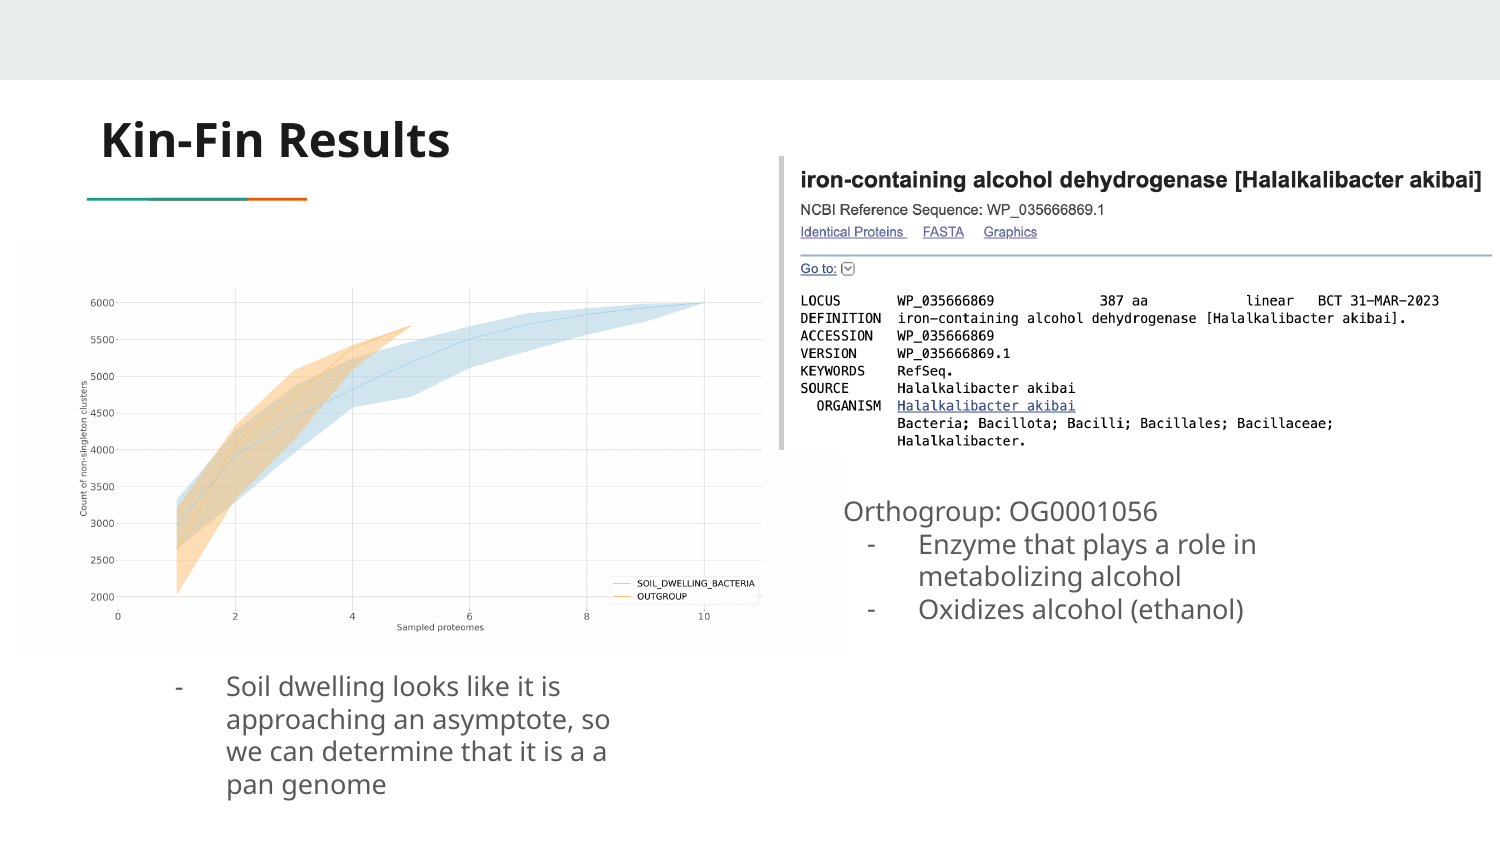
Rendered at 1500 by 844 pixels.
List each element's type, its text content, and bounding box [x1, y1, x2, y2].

text_box Soil dwelling looks like it is approaching an asymptote, so we can determine that it is a a pan genome [135, 664, 669, 754]
title Kin-Fin Results [85, 94, 1347, 183]
text_box Orthogroup: OG0001056 Enzyme that plays a role in metabolizing alcohol Oxidizes alcohol (ethanol) [849, 479, 1435, 547]
picture [13, 156, 1492, 655]
